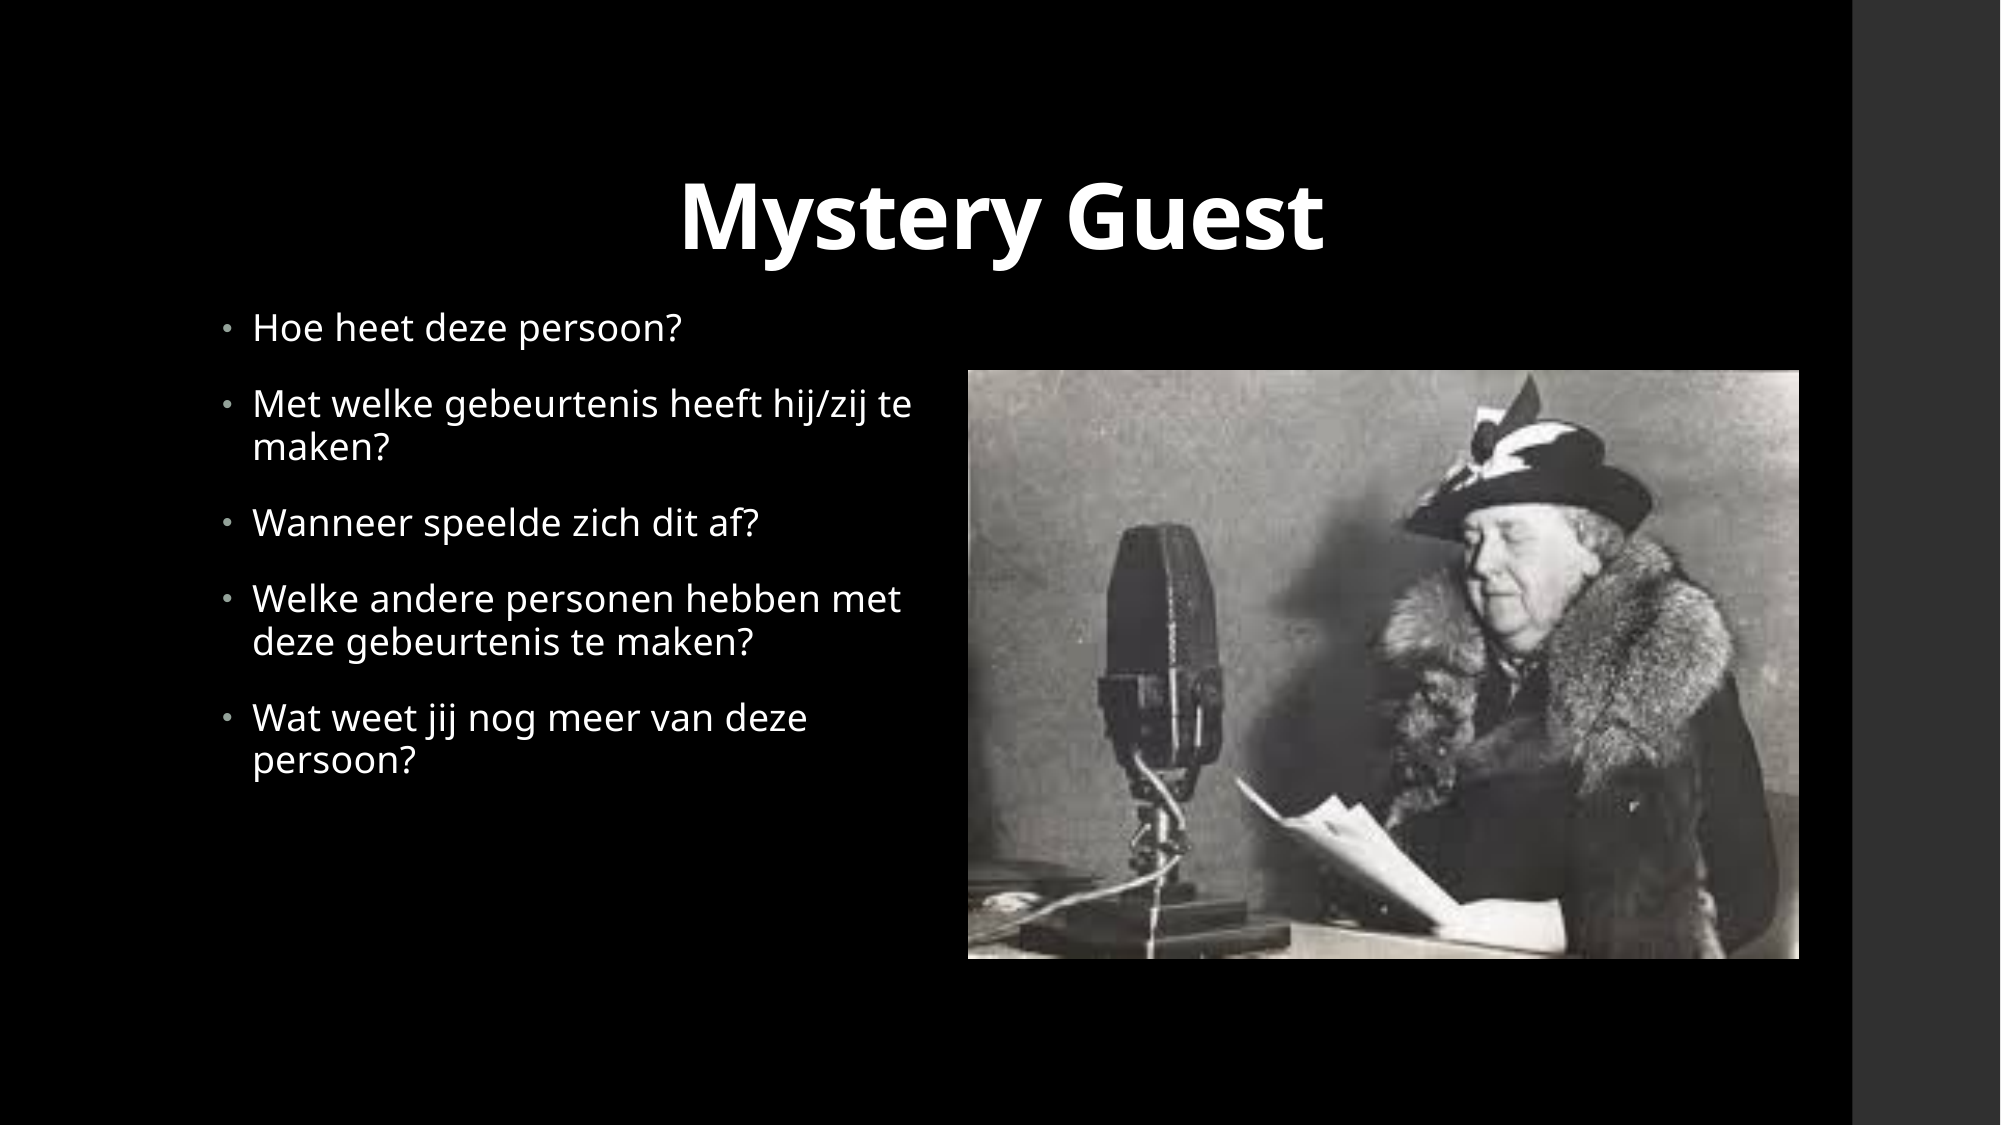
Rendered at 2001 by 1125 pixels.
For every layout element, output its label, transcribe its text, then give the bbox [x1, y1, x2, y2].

list Hoe heet deze persoon? Met welke gebeurtenis heeft hij/zij te maken? Wanneer speelde zich dit af? Welke andere personen hebben met deze gebeurtenis te maken? Wat weet jij nog meer van deze persoon? [206, 299, 942, 1014]
title Mystery Guest [206, 60, 1797, 278]
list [967, 370, 1799, 959]
